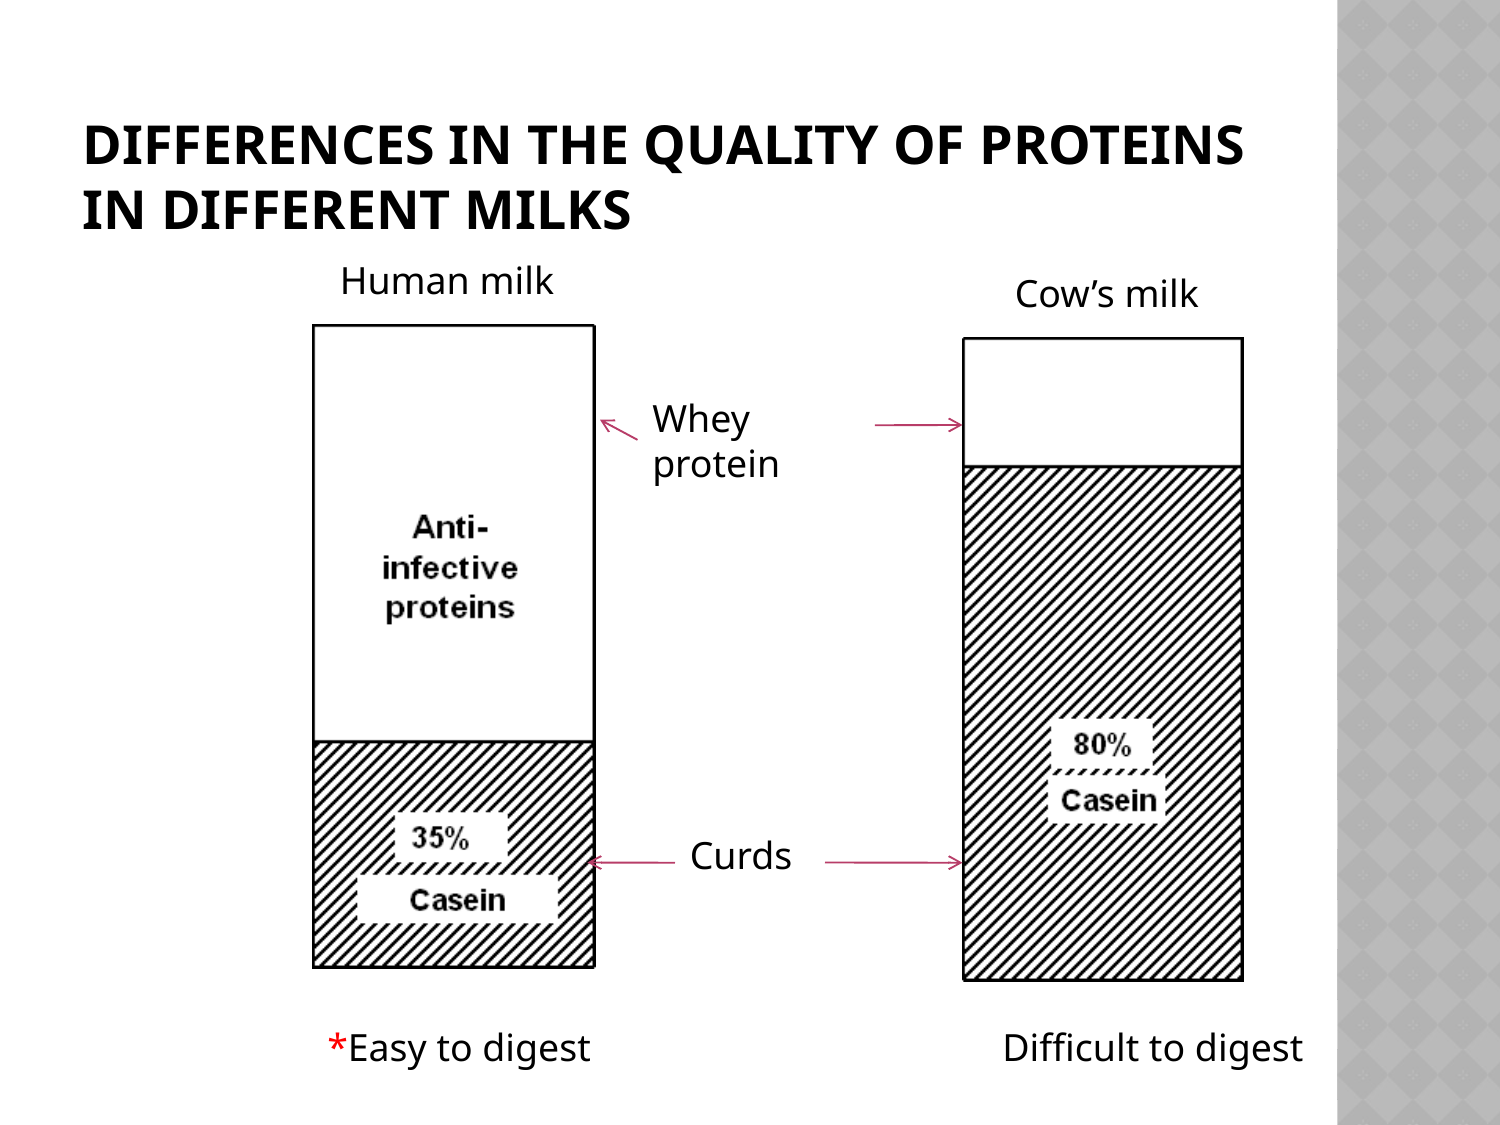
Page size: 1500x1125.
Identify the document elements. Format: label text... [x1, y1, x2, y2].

title Differences in the quality of proteins in different milks [75, 52, 1263, 240]
text_box Difficult to digest [987, 1016, 1500, 1077]
text_box Cow’s milk [999, 262, 1250, 323]
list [312, 324, 596, 970]
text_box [599, 417, 638, 421]
picture [962, 337, 1245, 982]
text_box Whey protein [637, 387, 900, 493]
text_box Human milk [324, 249, 588, 310]
text_box *Easy to digest [312, 1016, 625, 1077]
text_box Curds [674, 824, 809, 885]
